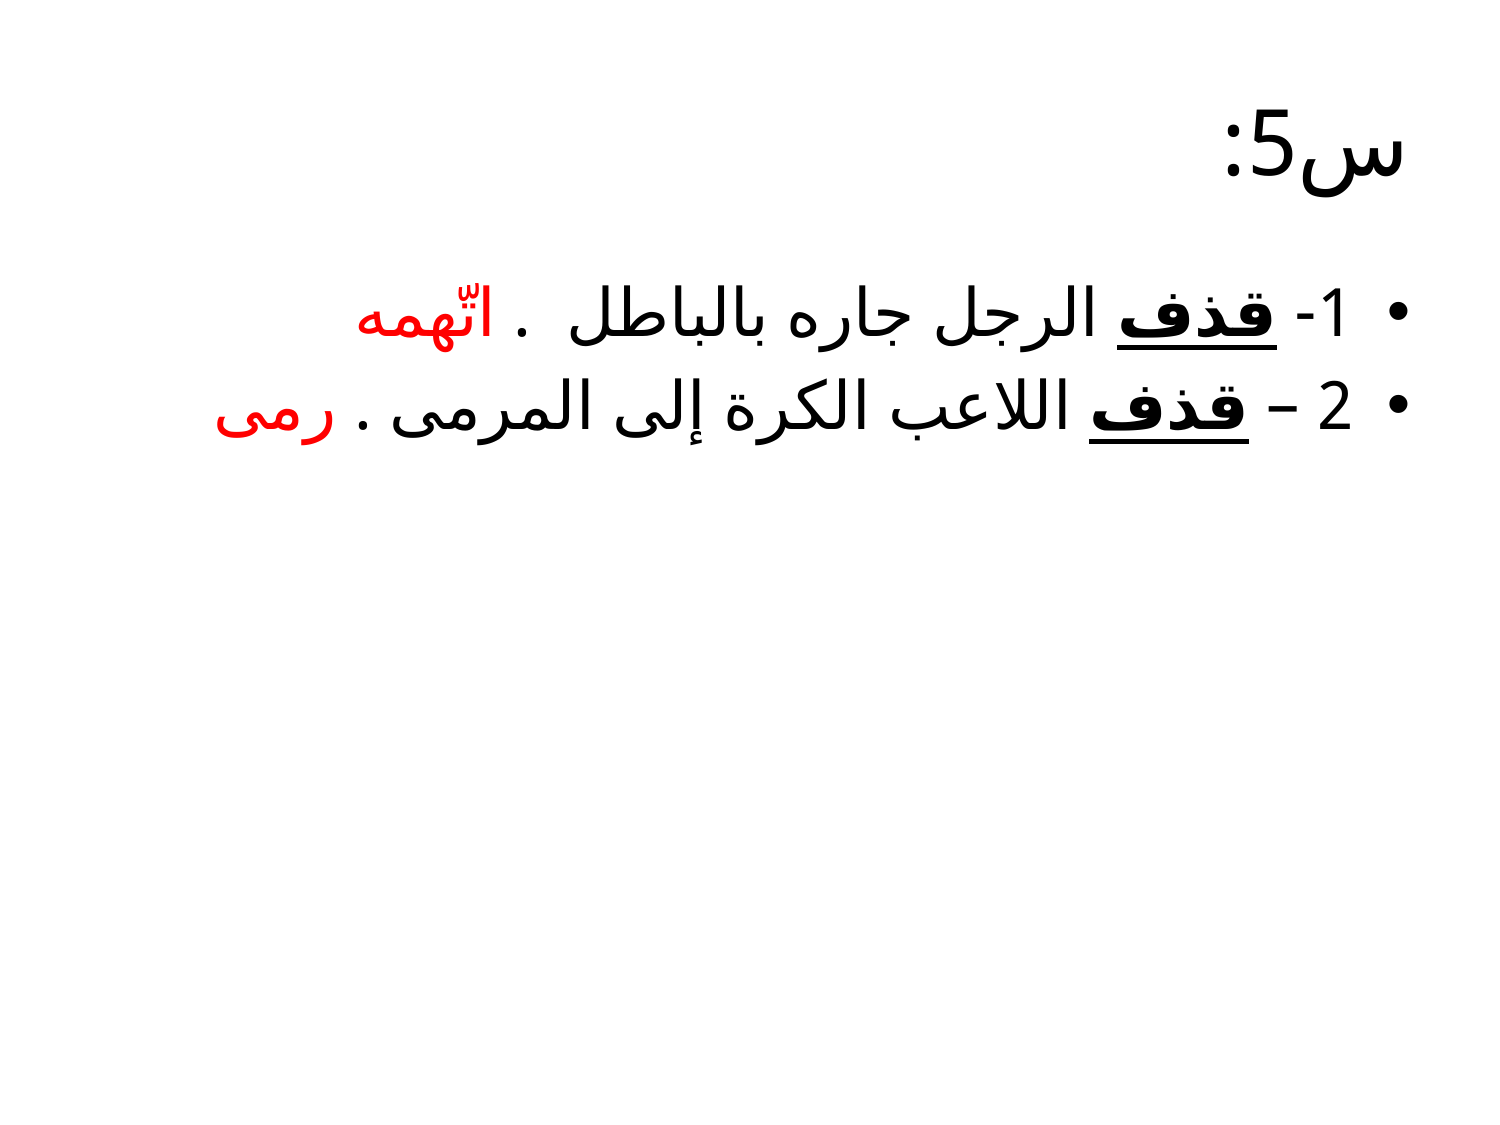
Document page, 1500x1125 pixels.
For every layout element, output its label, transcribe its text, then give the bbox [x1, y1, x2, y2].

list 1- قذف الرجل جاره بالباطل . اتّهمه 2 – قذف اللاعب الكرة إلى المرمى . رمى [75, 262, 1425, 1005]
title س5: [75, 45, 1425, 233]
